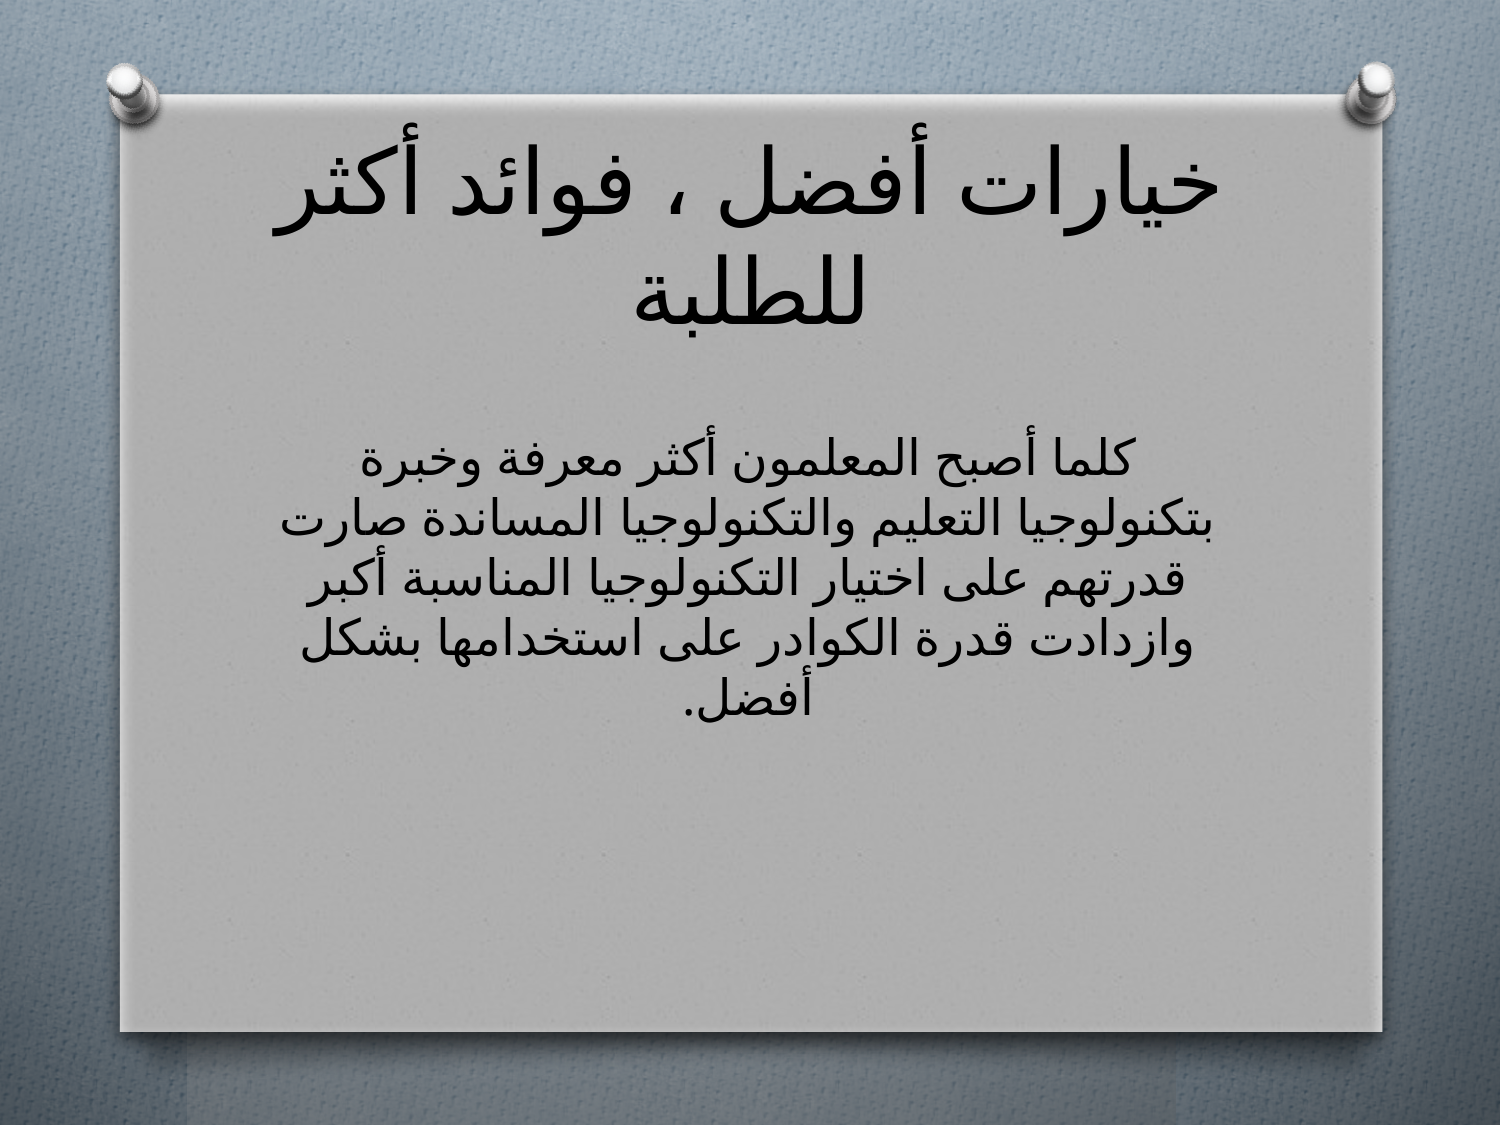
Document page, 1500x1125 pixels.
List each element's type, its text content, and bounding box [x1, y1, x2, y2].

picture [75, 29, 198, 153]
picture [1317, 35, 1439, 156]
title خيارات أفضل ، فوائد أكثر للطلبة [179, 134, 1323, 332]
list كلما أصبح المعلمون أكثر معرفة وخبرة بتكنولوجيا التعليم والتكنولوجيا المساندة صارت قدرتهم على اختيار التكنولوجيا المناسبة أكبر وازدادت قدرة الكوادر على استخدامها بشكل أفضل. [240, 347, 1257, 939]
